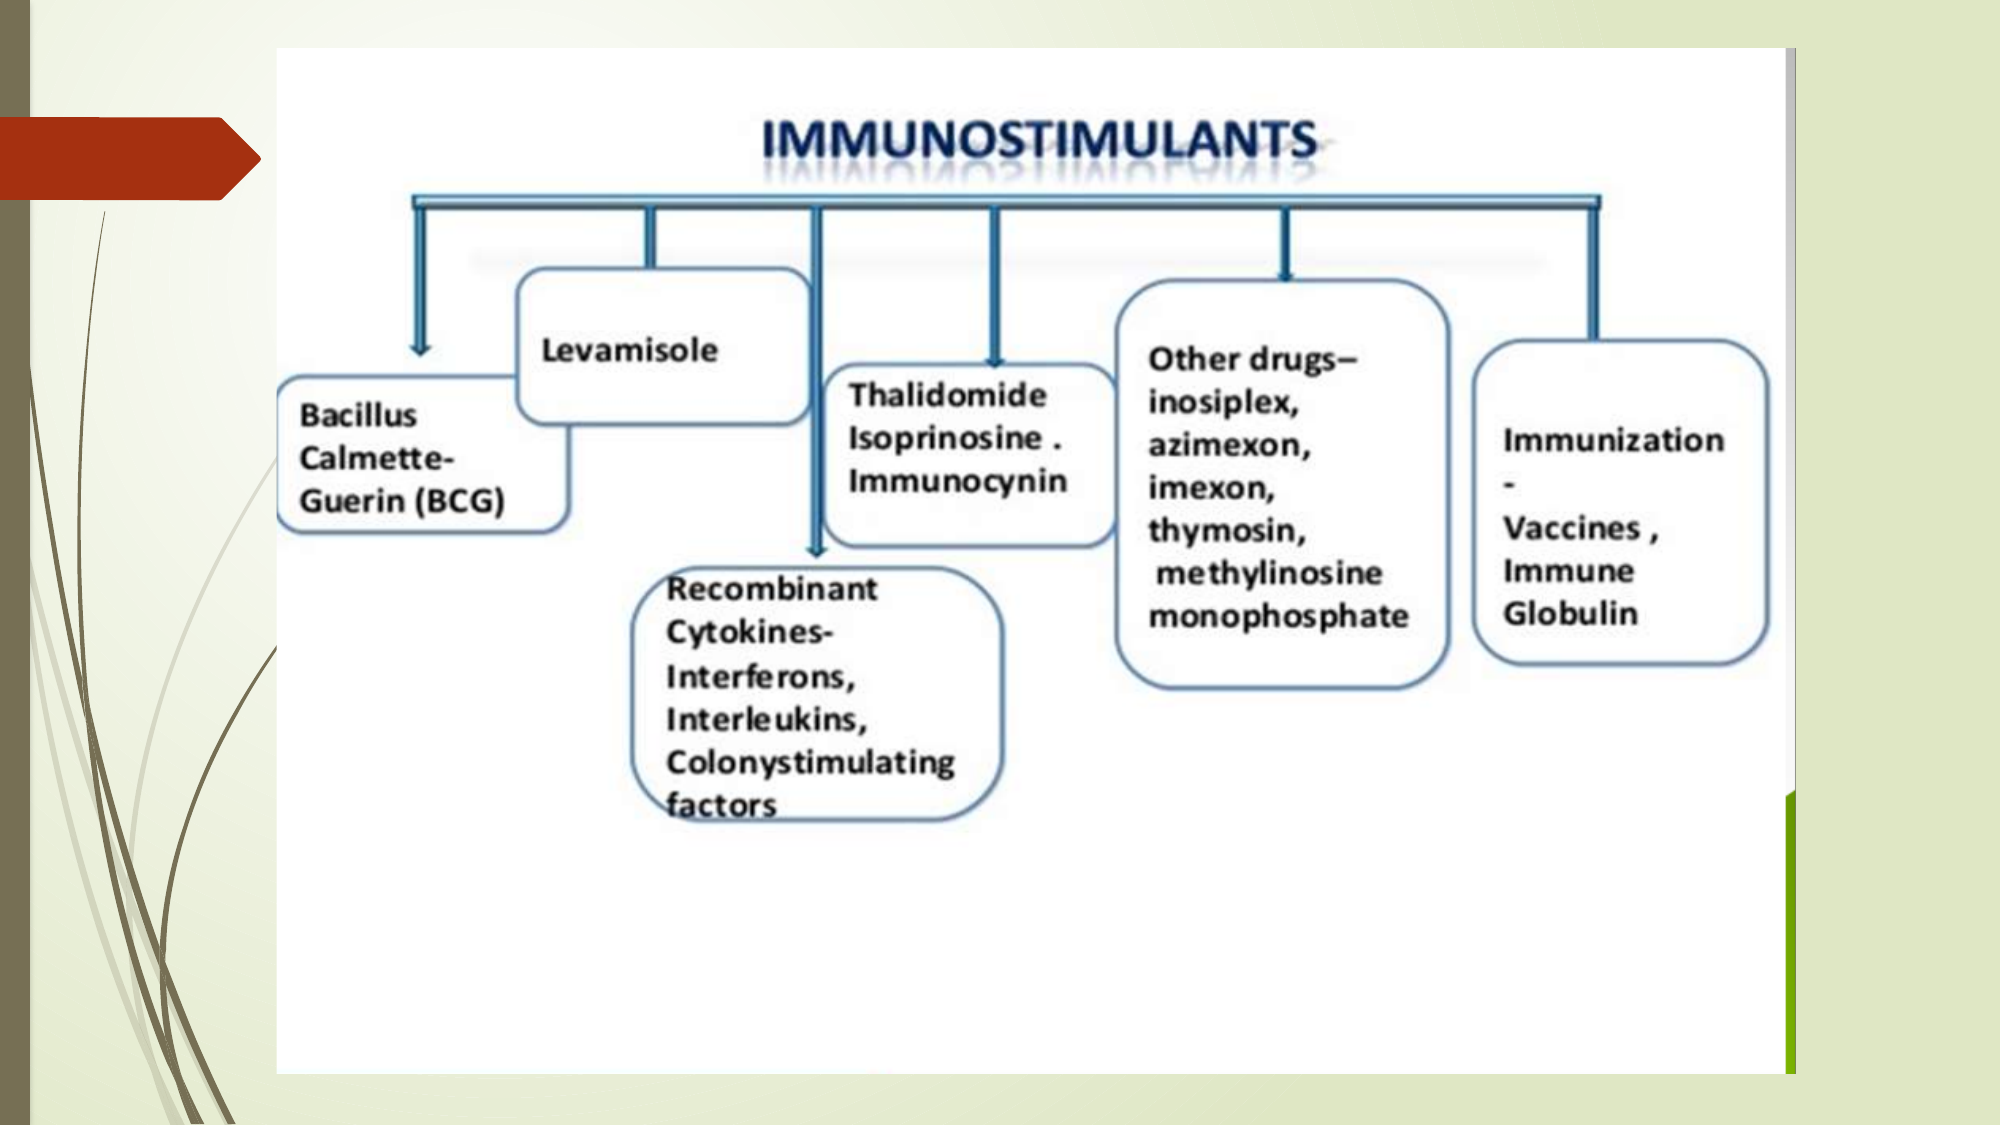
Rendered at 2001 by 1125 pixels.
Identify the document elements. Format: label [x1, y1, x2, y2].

picture [276, 48, 1796, 1074]
